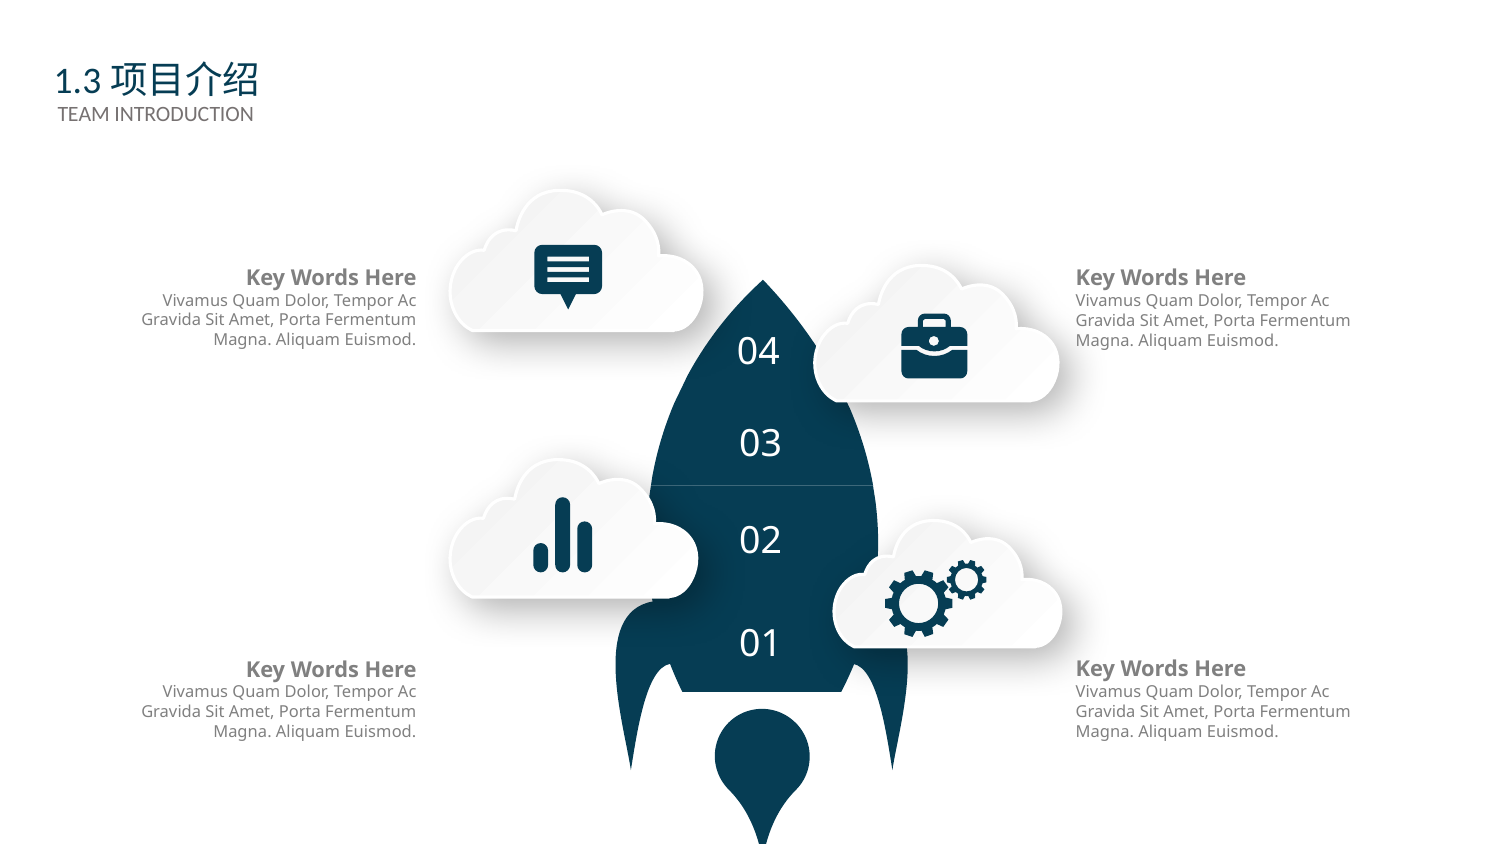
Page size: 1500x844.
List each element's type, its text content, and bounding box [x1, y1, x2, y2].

text_box [450, 190, 700, 331]
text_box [615, 279, 908, 804]
text_box [889, 265, 1058, 401]
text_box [885, 559, 987, 637]
text_box Key Words Here Vivamus Quam Dolor, Tempor Ac Gravida Sit Amet, Porta Fermentum Magna. Aliquam Euismod. [1060, 621, 1389, 748]
text_box [450, 459, 615, 597]
text_box Key Words Here Vivamus Quam Dolor, Tempor Ac Gravida Sit Amet, Porta Fermentum Magna. Aliquam Euismod. [1060, 230, 1389, 357]
text_box Key Words Here Vivamus Quam Dolor, Tempor Ac Gravida Sit Amet, Porta Fermentum Magna. Aliquam Euismod. [92, 621, 432, 748]
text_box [533, 497, 593, 573]
text_box [908, 520, 1061, 647]
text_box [57, 44, 302, 130]
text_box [534, 244, 603, 310]
text_box Key Words Here Vivamus Quam Dolor, Tempor Ac Gravida Sit Amet, Porta Fermentum Magna. Aliquam Euismod. [92, 229, 432, 357]
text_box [901, 313, 968, 379]
